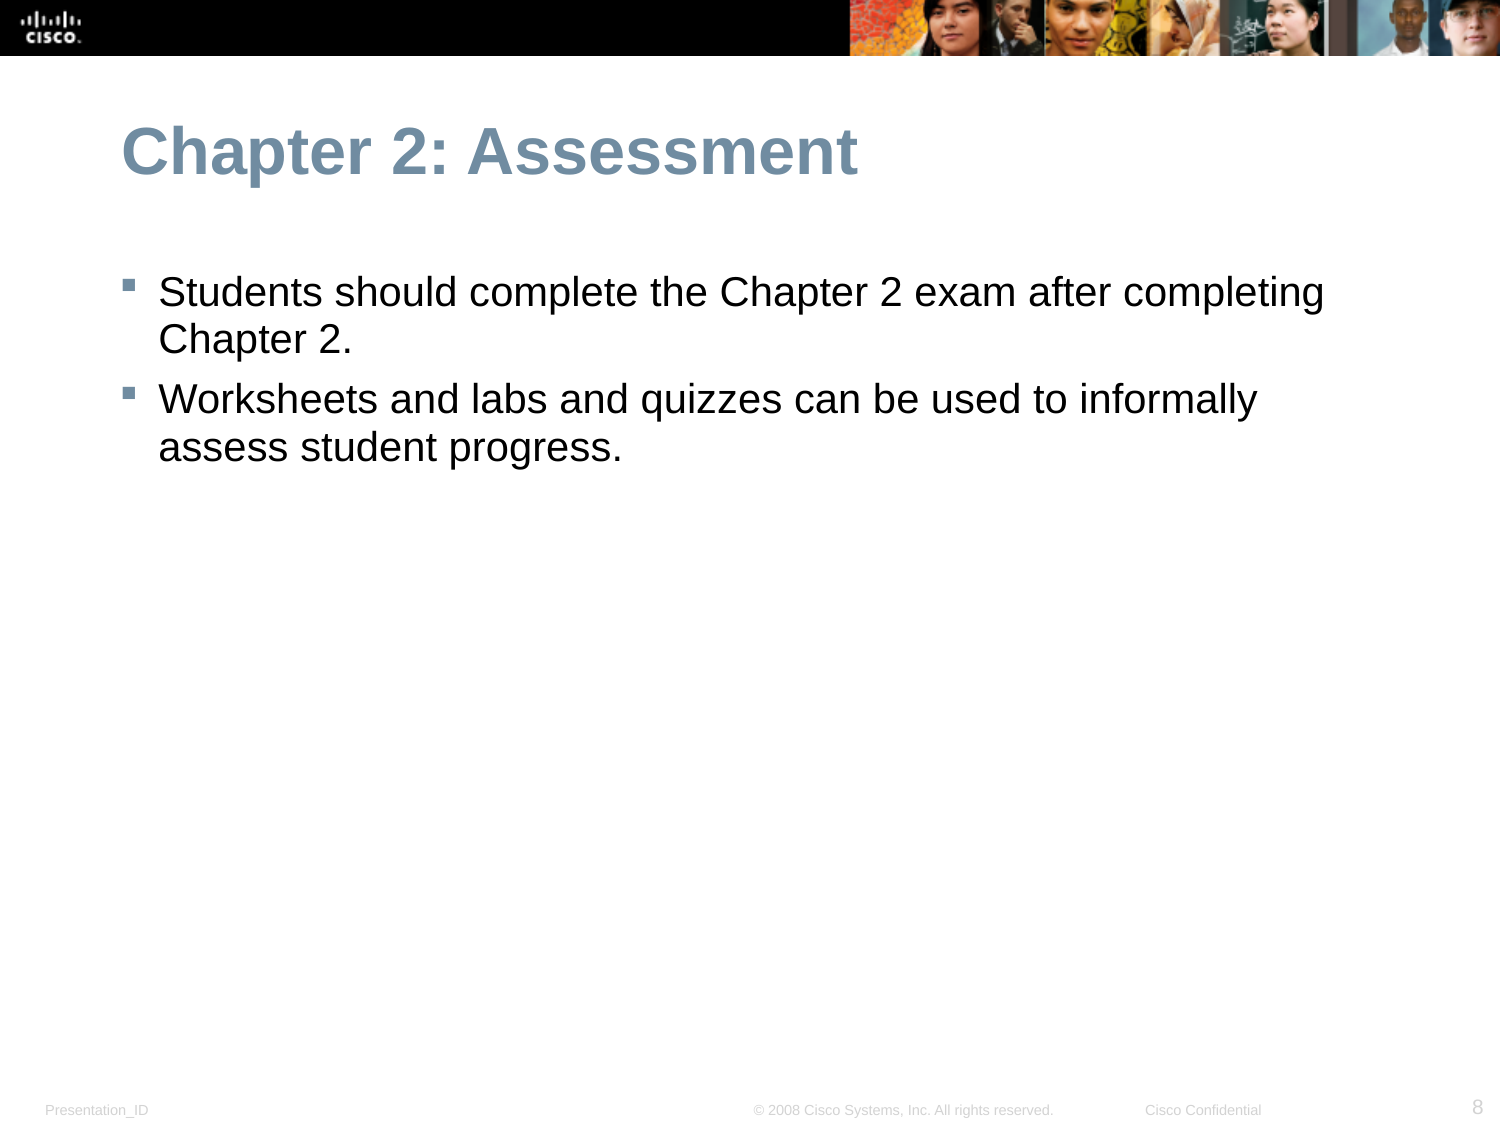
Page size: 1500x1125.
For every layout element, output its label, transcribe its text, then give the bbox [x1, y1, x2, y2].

picture [0, 0, 1500, 56]
title Chapter 2: Assessment [107, 57, 1444, 196]
list Students should complete the Chapter 2 exam after completing Chapter 2. Worksheets and labs and quizzes can be used to informally assess student progress. [106, 261, 1409, 848]
